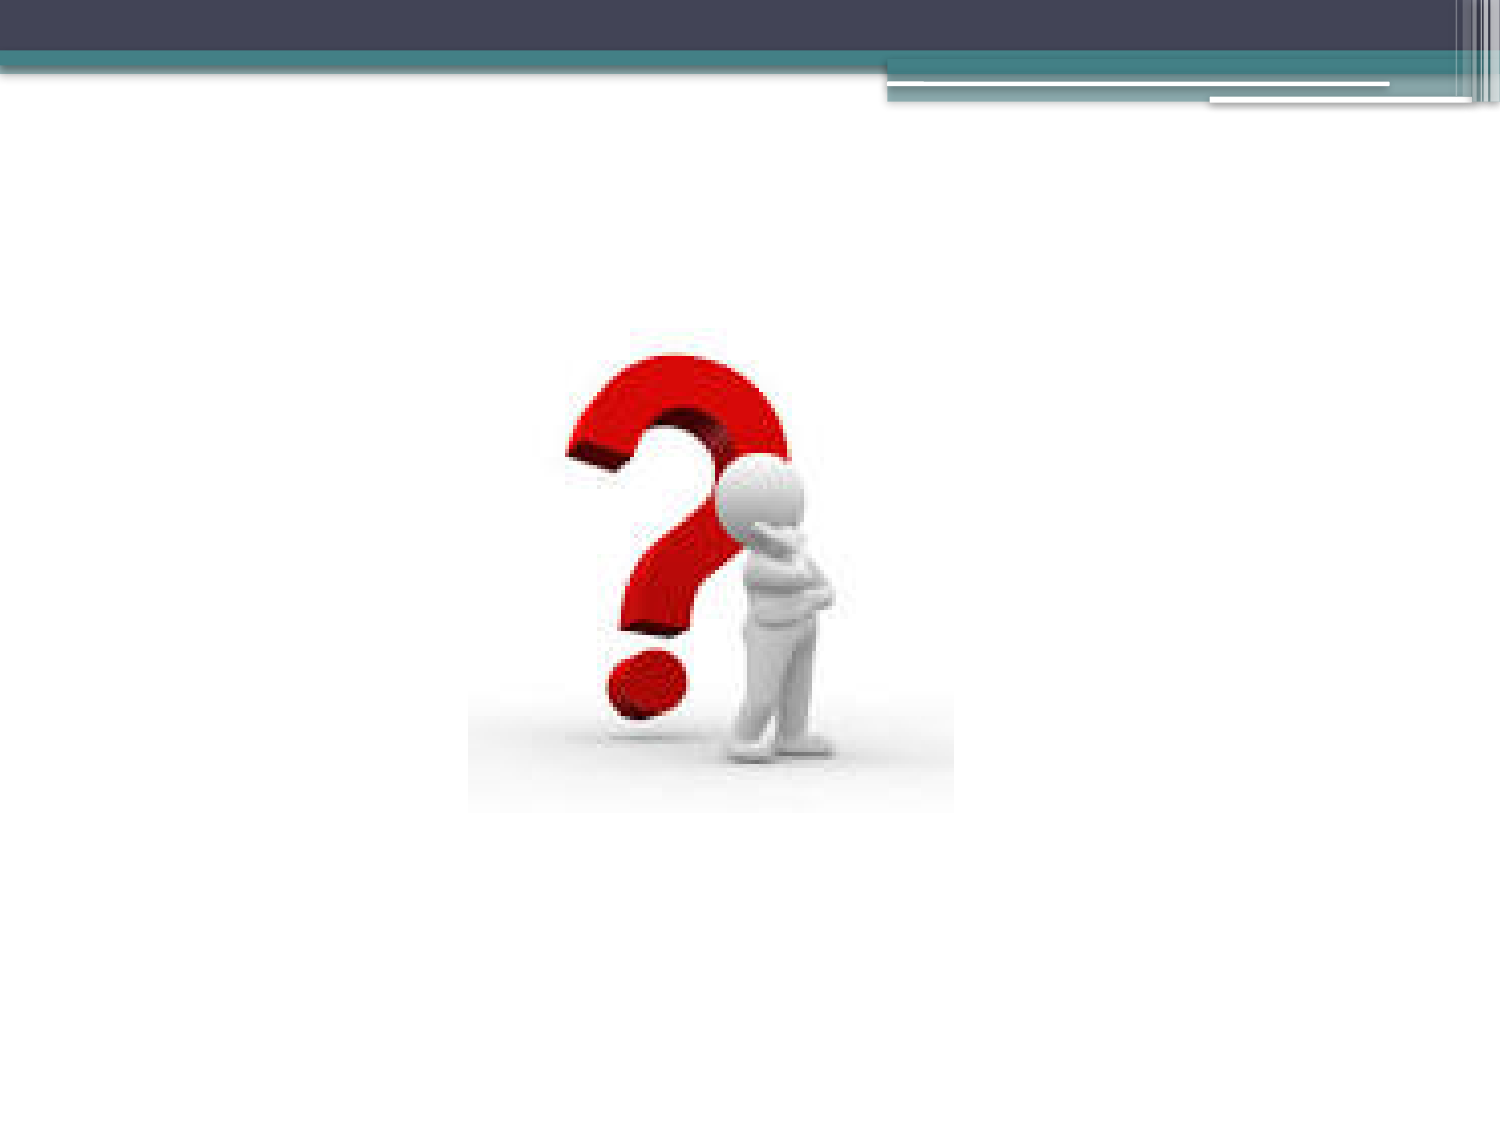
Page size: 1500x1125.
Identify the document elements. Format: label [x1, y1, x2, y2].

picture [468, 327, 954, 814]
